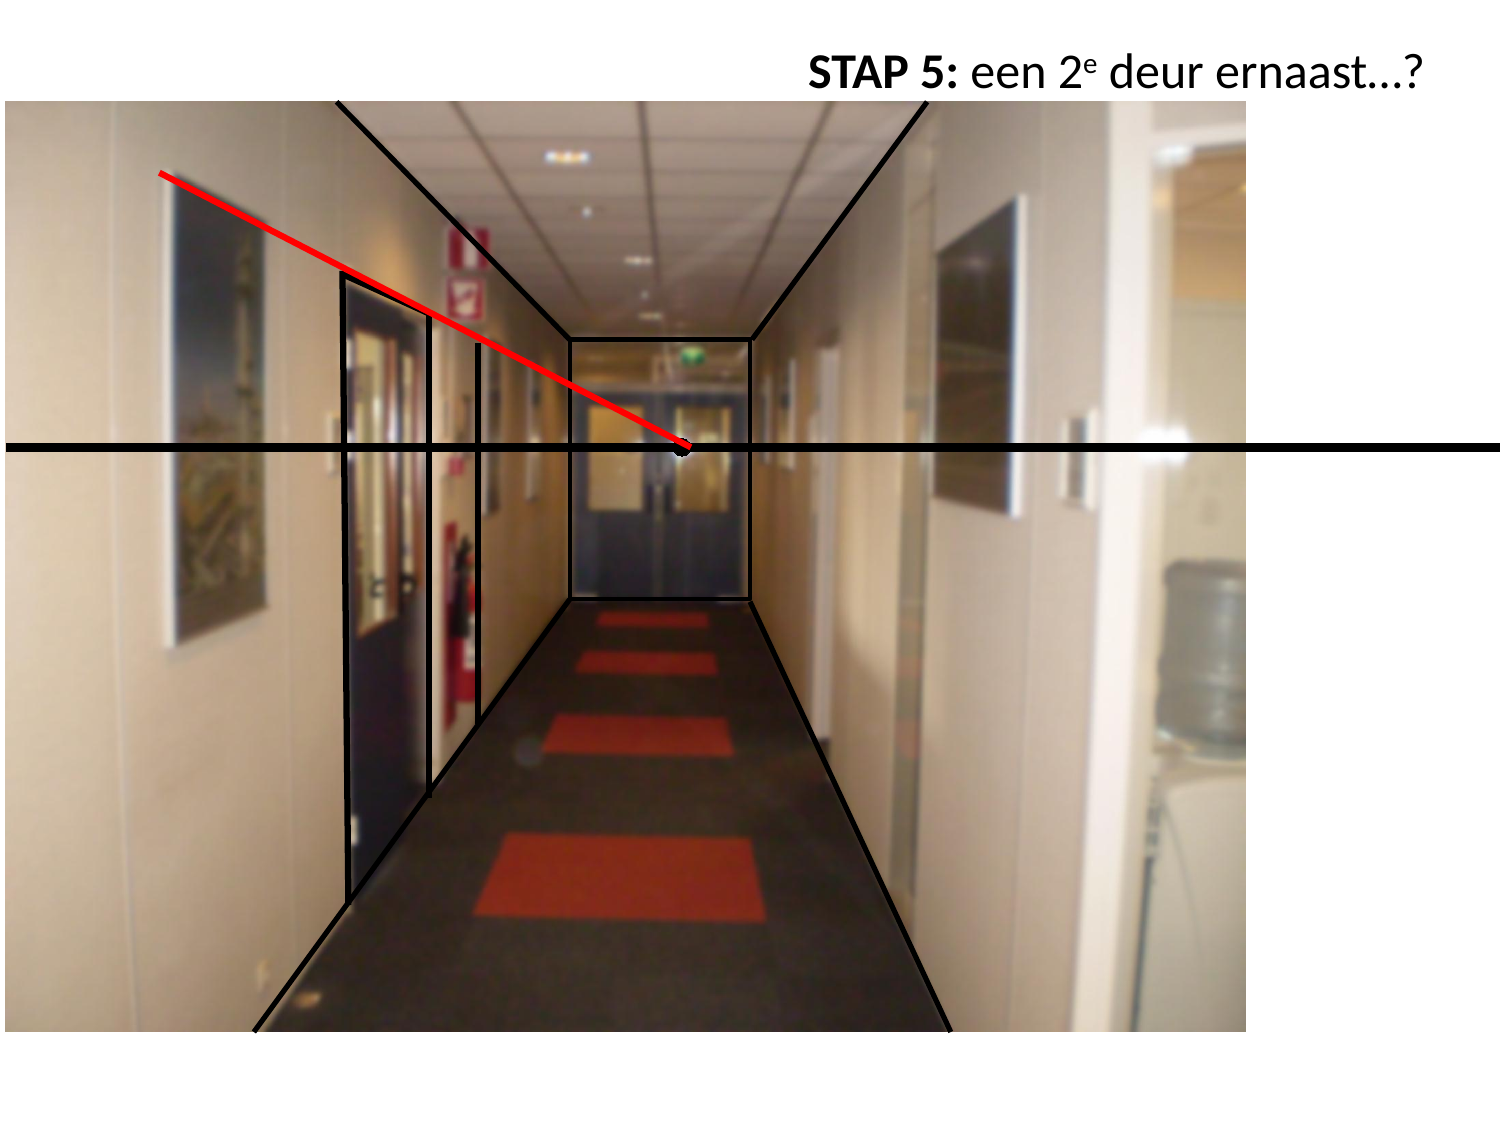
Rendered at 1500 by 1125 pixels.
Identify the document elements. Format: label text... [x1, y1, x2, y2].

picture [479, 448, 1246, 1033]
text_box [159, 172, 692, 448]
picture [430, 448, 477, 599]
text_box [342, 456, 349, 906]
text_box STAP 5: een 2e deur ernaast…? [761, 30, 1472, 106]
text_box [336, 101, 570, 171]
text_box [253, 599, 570, 1033]
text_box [751, 101, 928, 340]
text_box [749, 601, 951, 1033]
picture [570, 101, 1246, 447]
picture [349, 448, 428, 599]
picture [4, 101, 342, 1033]
